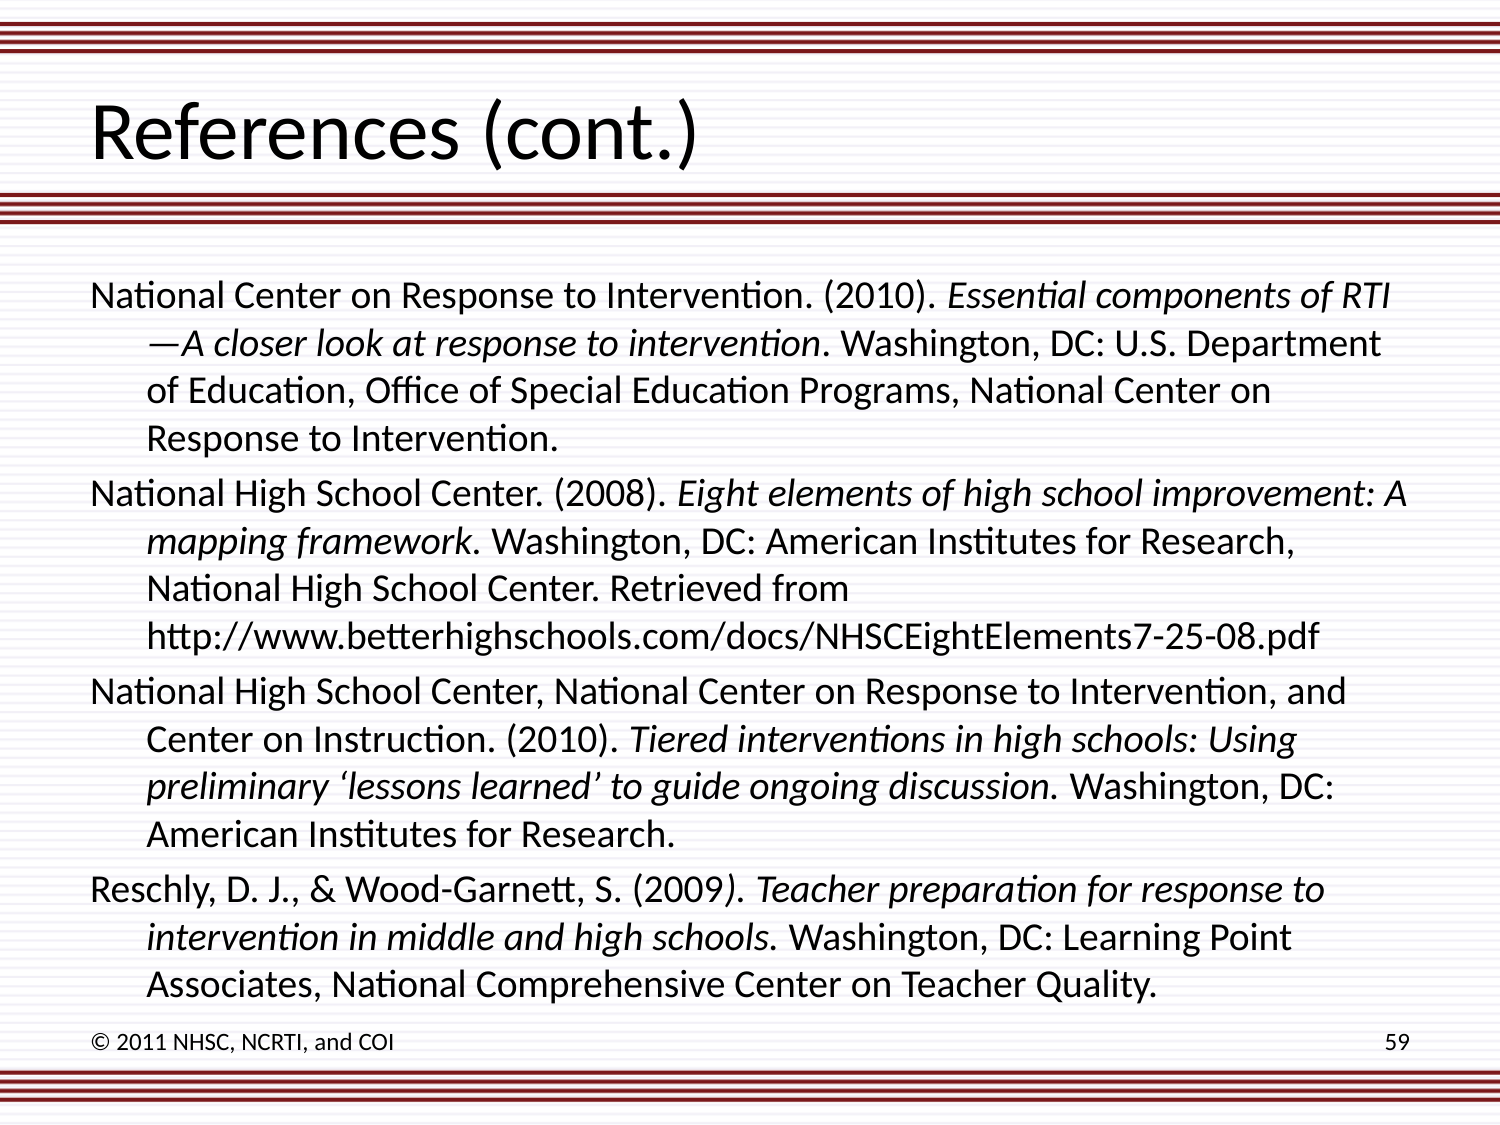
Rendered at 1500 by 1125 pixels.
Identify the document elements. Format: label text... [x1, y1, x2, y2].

picture [0, 0, 1500, 1125]
footer © 2011 NHSC, NCRTI, and COI [75, 1010, 550, 1071]
list National Center on Response to Intervention. (2010). Essential components of RTI—A closer look at response to intervention. Washington, DC: U.S. Department of Education, Office of Special Education Programs, National Center on Response to Intervention. National High School Center. (2008). Eight elements of high school improvement: A mapping framework. Washington, DC: American Institutes for Research, National High School Center. Retrieved from http://www.betterhighschools.com/docs/NHSCEightElements7-25-08.pdf National High School Center, National Center on Response to Intervention, and Center on Instruction. (2010). Tiered interventions in high schools: Using preliminary ‘lessons learned’ to guide ongoing discussion. Washington, DC: American Institutes for Research. Reschly, D. J., & Wood-Garnett, S. (2009). Teacher preparation for response to intervention in middle and high schools. Washington, DC: Learning Point Associates, National Comprehensive Center on Teacher Quality. [74, 261, 1426, 1006]
title References (cont.) [74, 44, 1426, 209]
slide_number 59 [1074, 1010, 1425, 1071]
